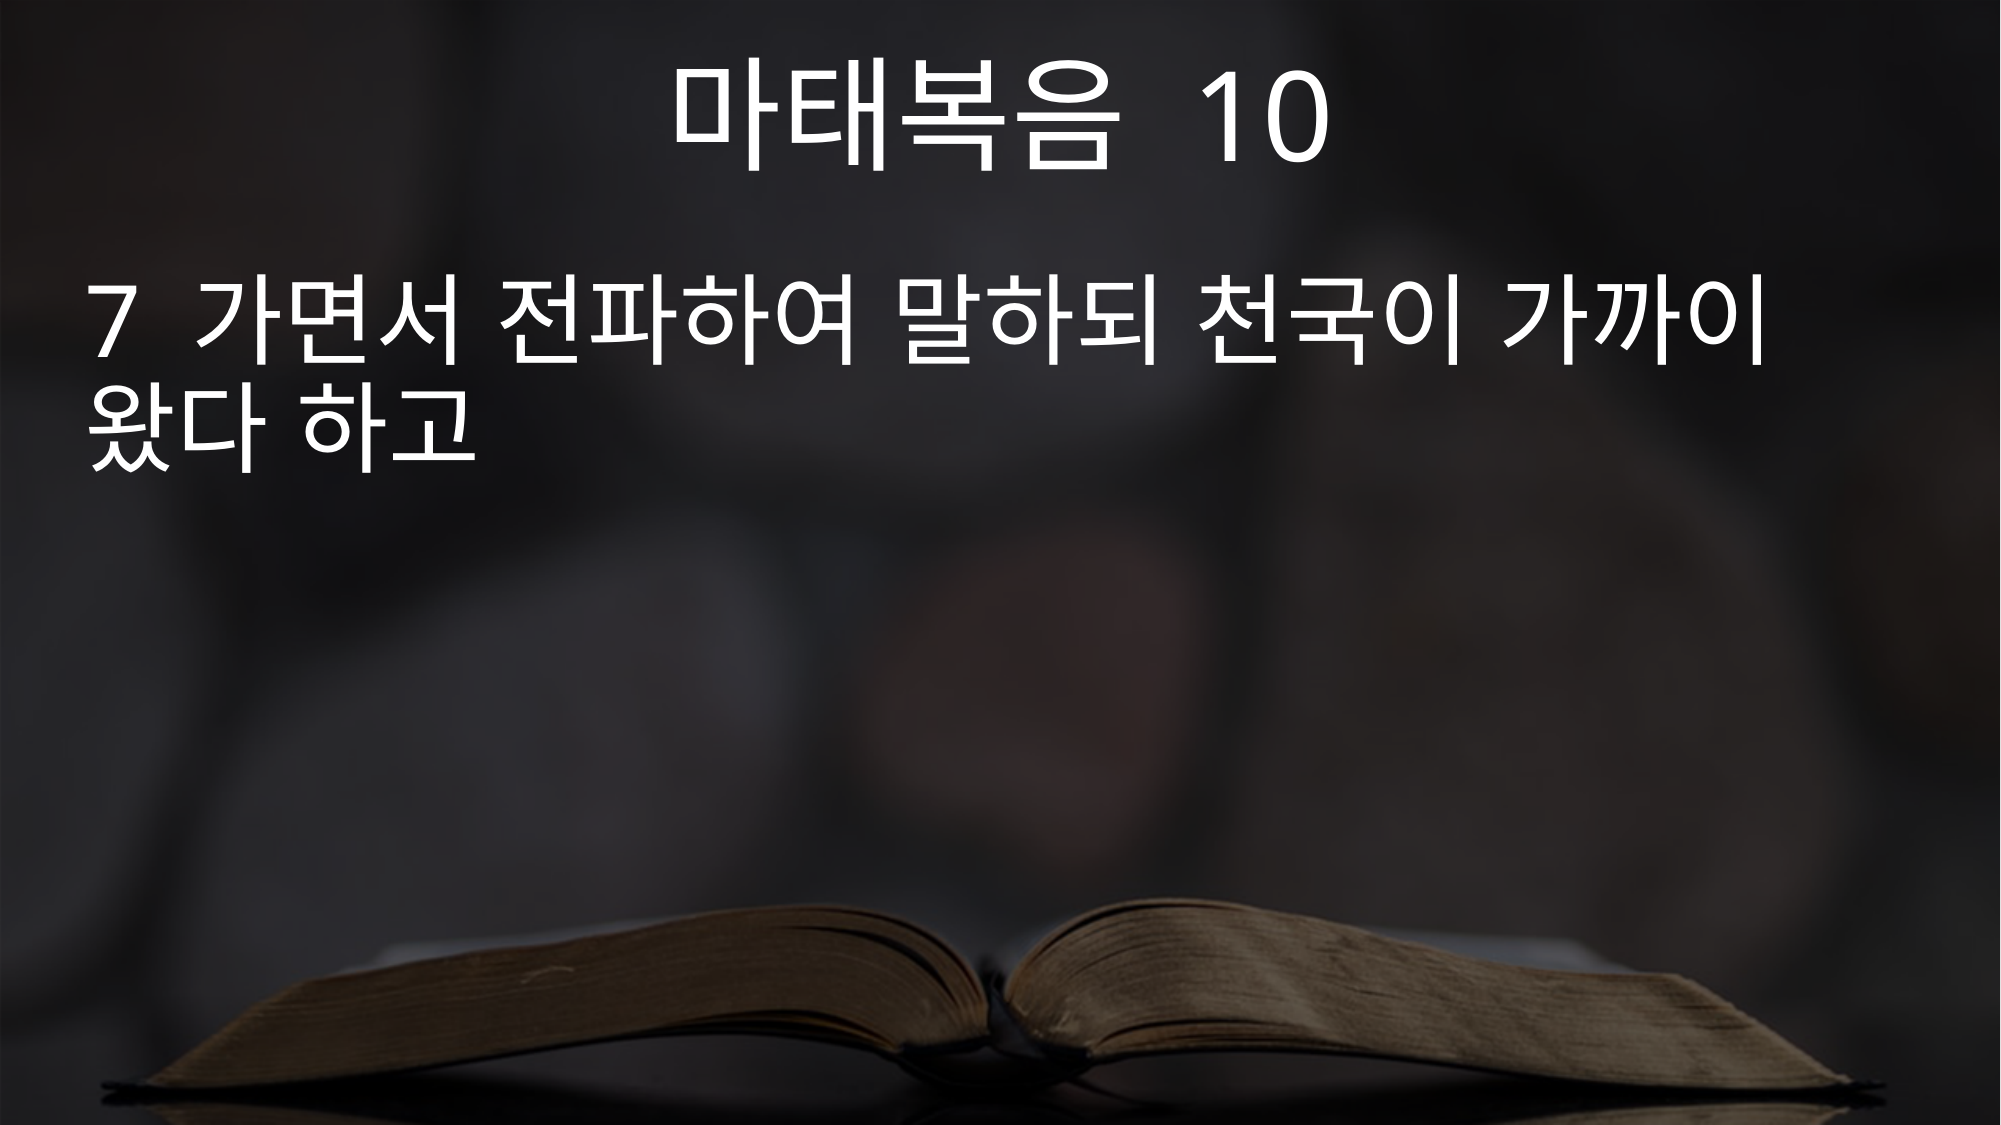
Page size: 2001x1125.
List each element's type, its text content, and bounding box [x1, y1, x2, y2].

picture [0, 0, 2001, 1125]
list 7 가면서 전파하여 말하되 천국이 가까이 왔다 하고 [69, 263, 1953, 423]
footer 마태복음 10 [0, 32, 2000, 192]
